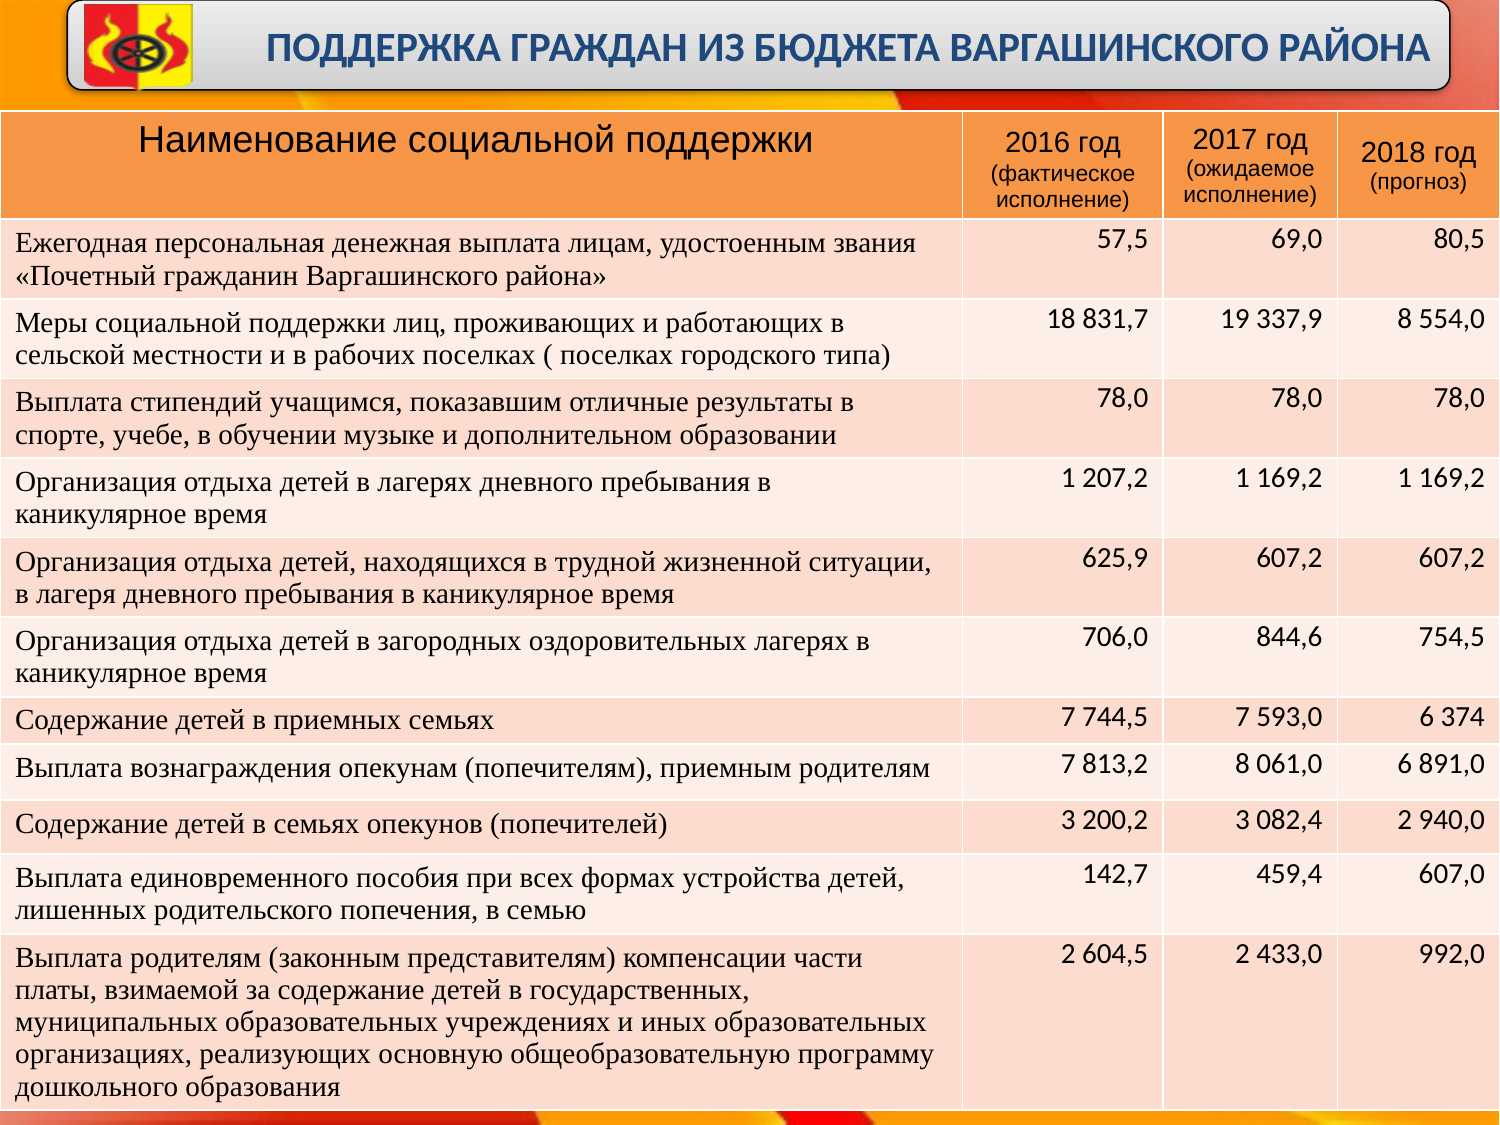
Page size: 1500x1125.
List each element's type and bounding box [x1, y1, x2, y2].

list [0, 0, 1500, 1125]
picture [84, 3, 193, 95]
